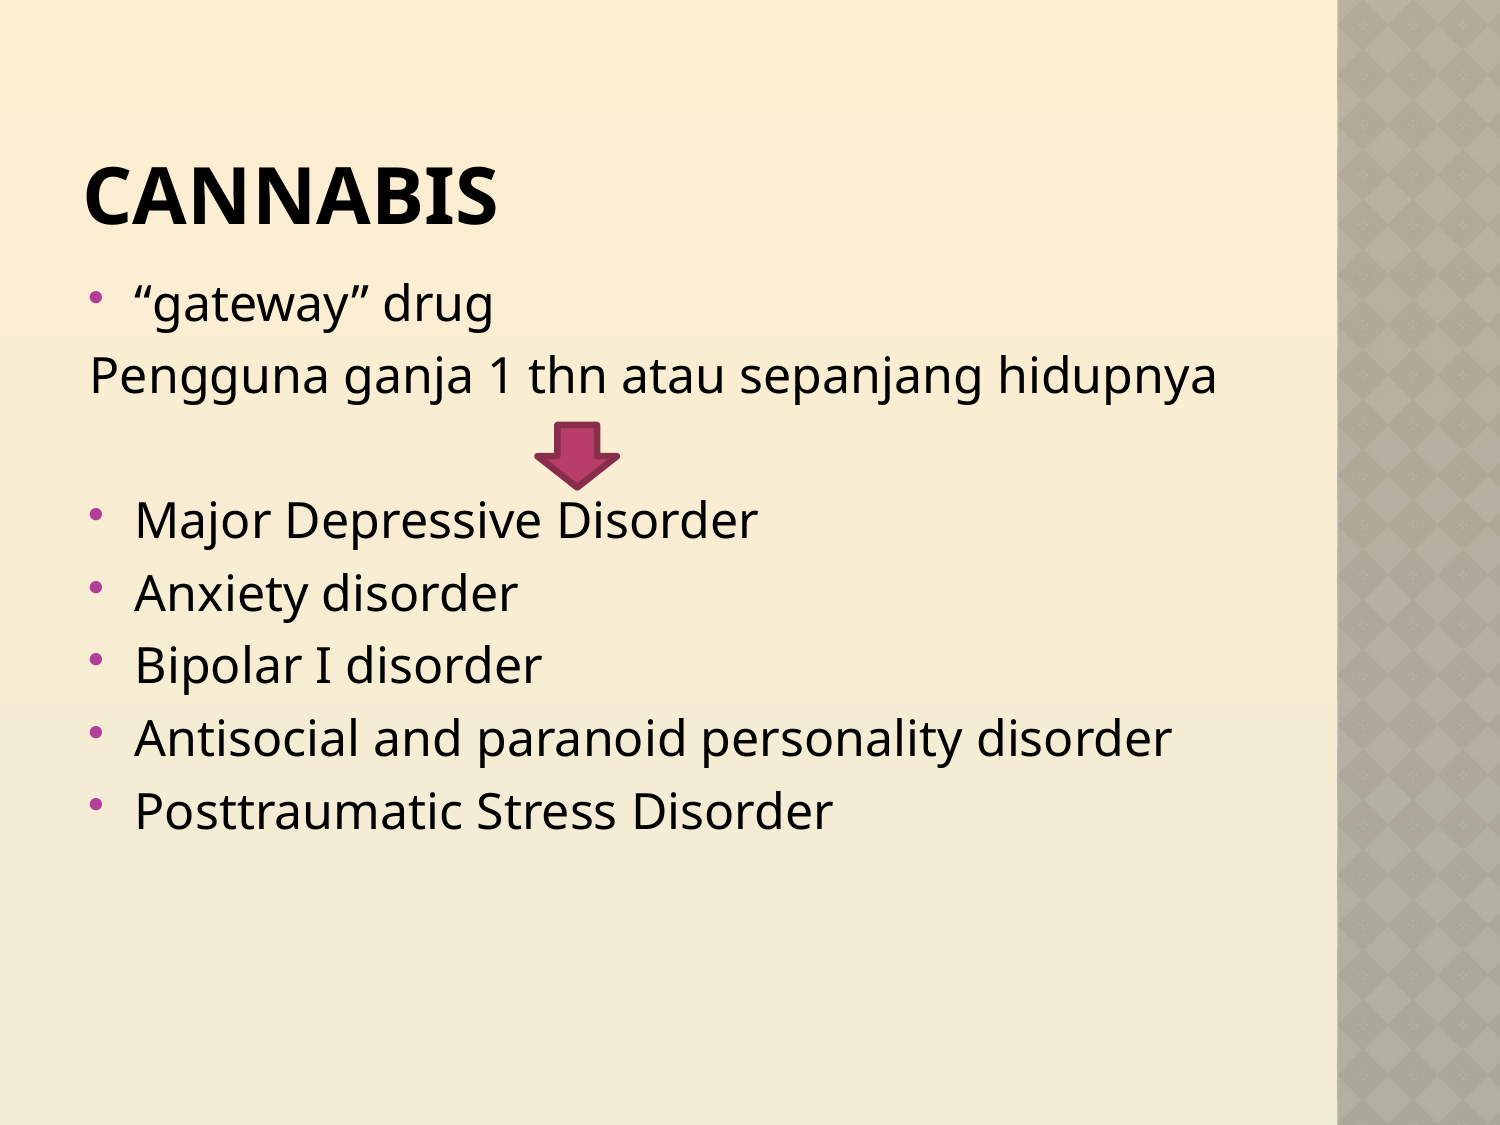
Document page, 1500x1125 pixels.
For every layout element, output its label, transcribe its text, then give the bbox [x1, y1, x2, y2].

text_box [534, 421, 621, 491]
title Cannabis [75, 52, 1263, 240]
list “gateway” drug Pengguna ganja 1 thn atau sepanjang hidupnya Major Depressive Disorder Anxiety disorder Bipolar I disorder Antisocial and paranoid personality disorder Posttraumatic Stress Disorder [75, 264, 1263, 1059]
